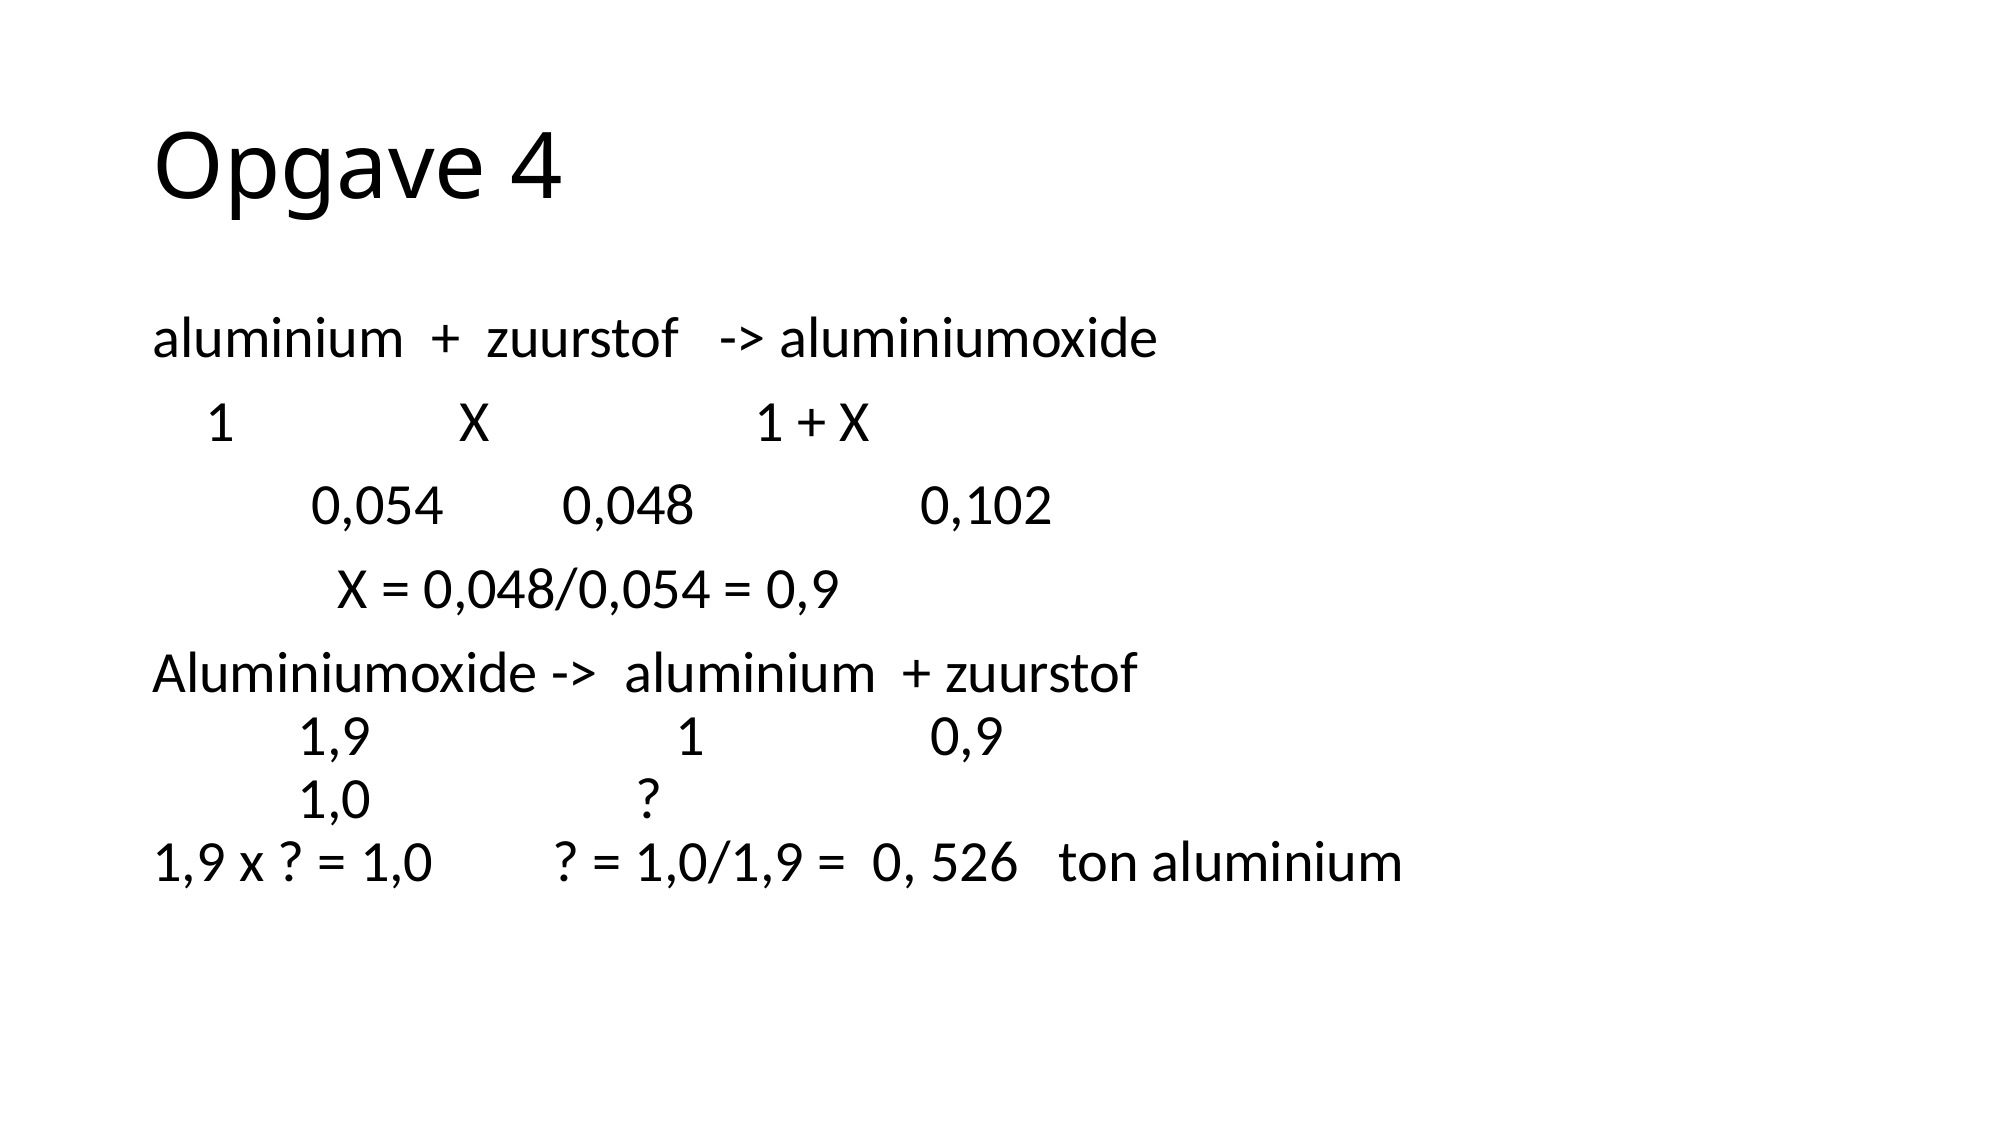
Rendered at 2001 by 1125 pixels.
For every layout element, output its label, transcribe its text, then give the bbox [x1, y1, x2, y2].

list aluminium + zuurstof -> aluminiumoxide 1 X 1 + X 0,054 0,048 0,102 X = 0,048/0,054 = 0,9 Aluminiumoxide -> aluminium + zuurstof 1,9 1 0,9 1,0 ? 1,9 x ? = 1,0 ? = 1,0/1,9 = 0, 526 ton aluminium [137, 299, 1863, 1014]
title Opgave 4 [137, 59, 1863, 278]
